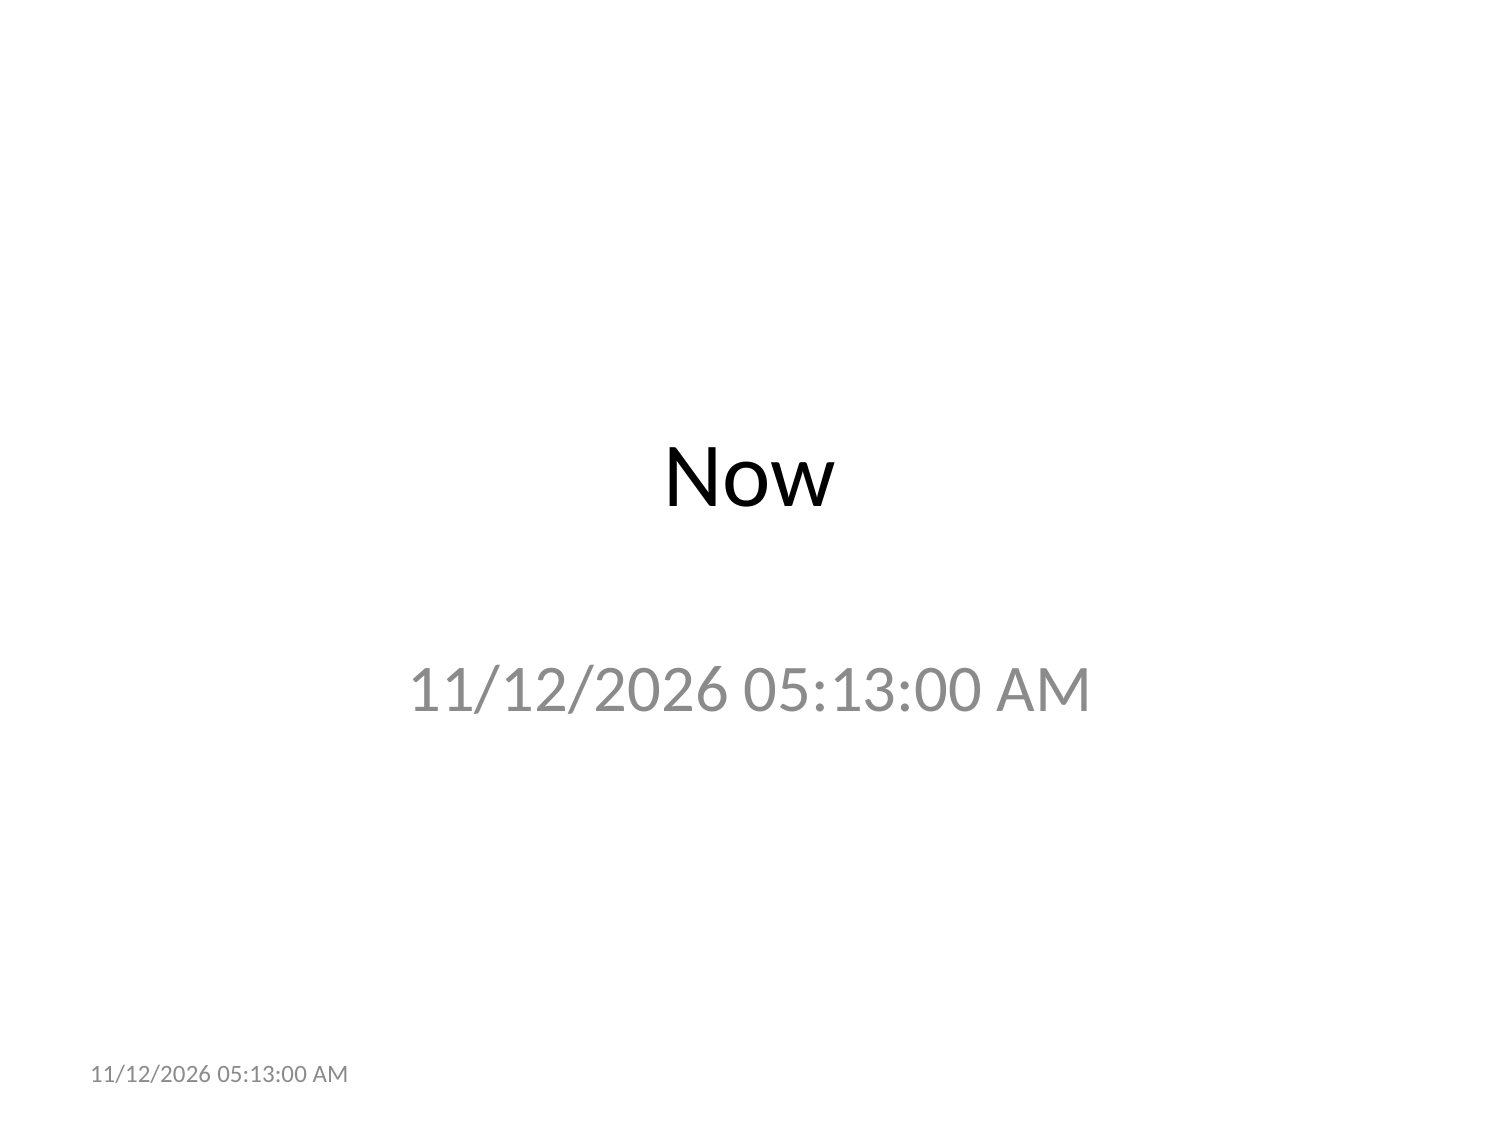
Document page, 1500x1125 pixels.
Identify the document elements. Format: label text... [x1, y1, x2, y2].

title Now [112, 349, 1388, 591]
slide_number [75, 1042, 425, 1103]
subtitle 2011-12-19 10:20:04 AM [225, 637, 1275, 925]
